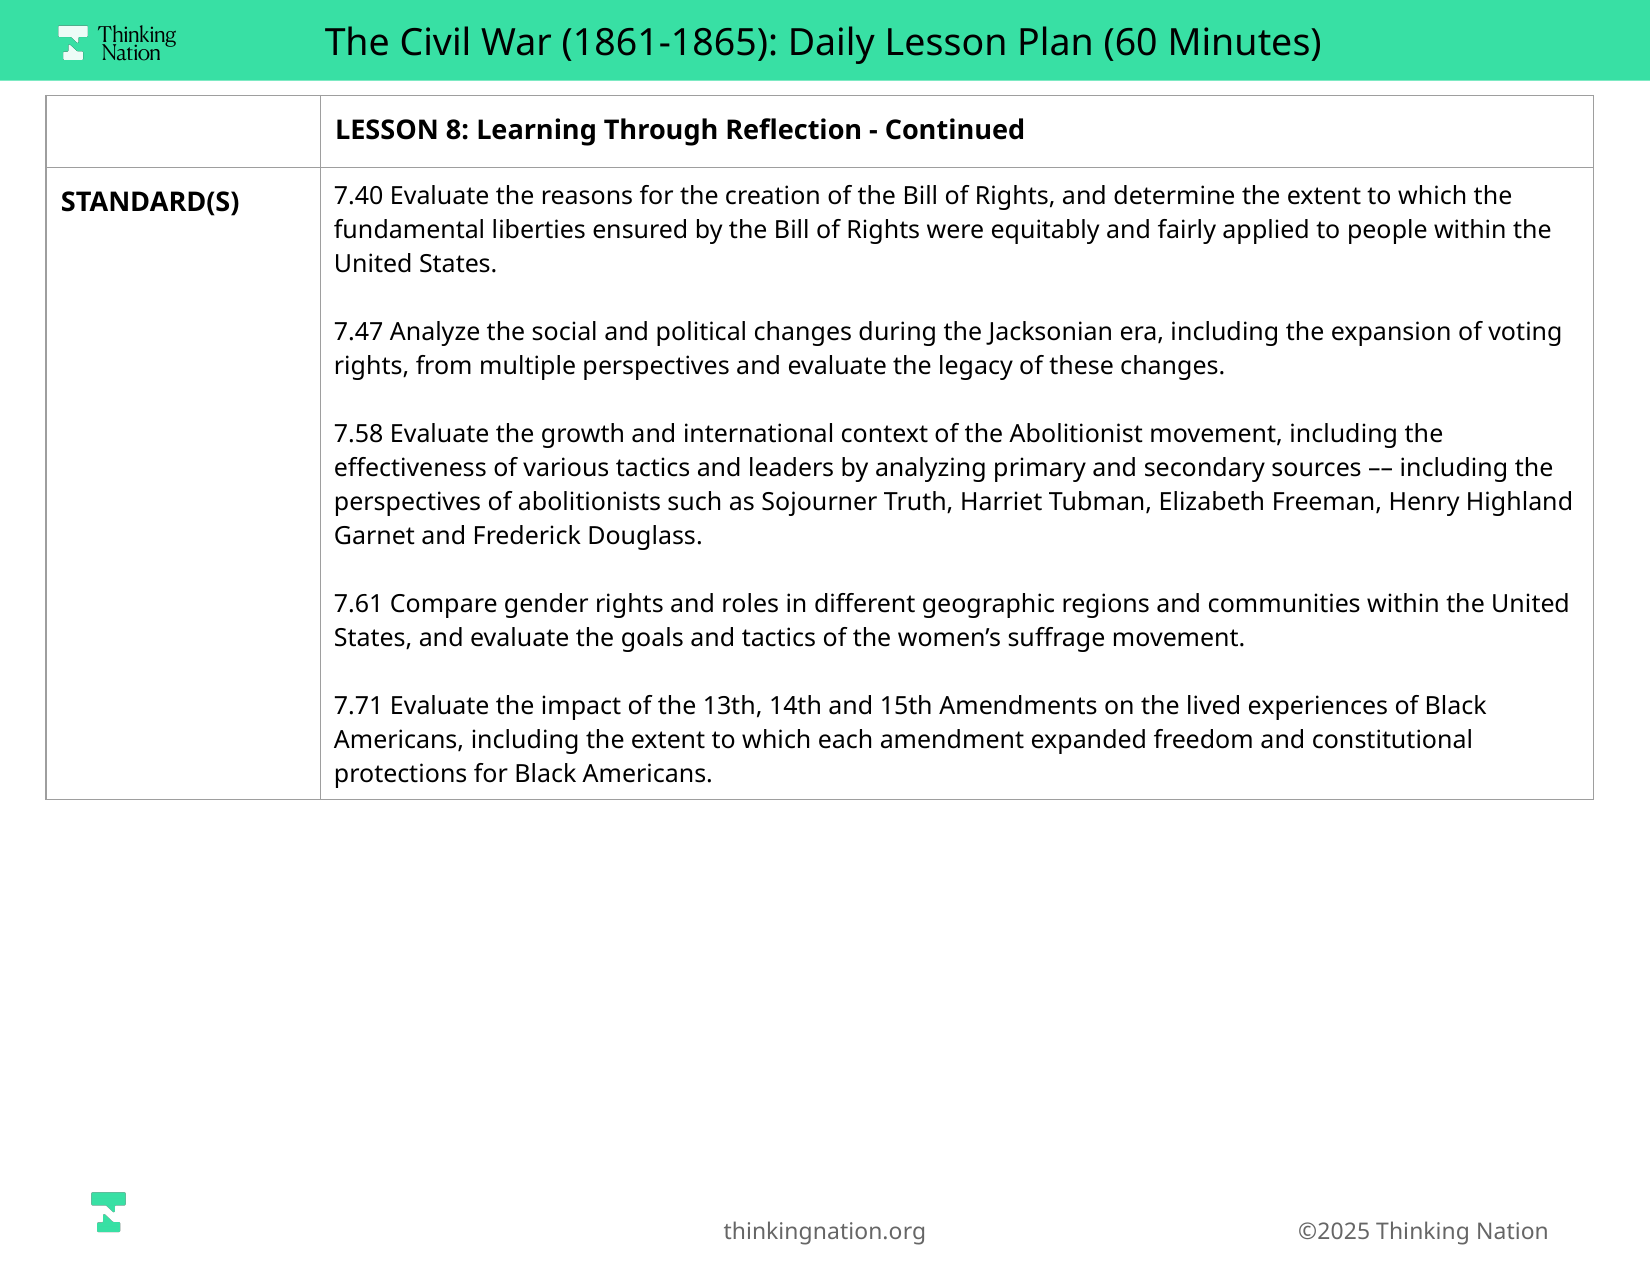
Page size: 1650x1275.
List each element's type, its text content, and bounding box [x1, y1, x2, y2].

table_cell STANDARD(S) [47, 168, 320, 799]
picture [45, 14, 180, 85]
table_cell 7.40 Evaluate the reasons for the creation of the Bill of Rights, and determine the extent to which the fundamental liberties ensured by the Bill of Rights were equitably and fairly applied to people within the United States. 7.47 Analyze the social and political changes during the Jacksonian era, including the expansion of voting rights, from multiple perspectives and evaluate the legacy of these changes. 7.58 Evaluate the growth and international context of the Abolitionist movement, including the effectiveness of various tactics and leaders by analyzing primary and secondary sources –– including the perspectives of abolitionists such as Sojourner Truth, Harriet Tubman, Elizabeth Freeman, Henry Highland Garnet and Frederick Douglass. 7.61 Compare gender rights and roles in different geographic regions and communities within the United States, and evaluate the goals and tactics of the women’s suffrage movement. 7.71 Evaluate the impact of the 13th, 14th and 15th Amendments on the lived experiences of Black Americans, including the extent to which each amendment expanded freedom and constitutional protections for Black Americans. [321, 168, 1593, 799]
picture [80, 1184, 136, 1240]
text_box The Civil War (1861-1865): Daily Lesson Plan (60 Minutes) [0, 0, 1650, 81]
text_box thinkingnation.org [629, 1200, 1021, 1240]
table_header [47, 96, 320, 167]
text_box ©2025 Thinking Nation [1174, 1200, 1566, 1240]
table_header LESSON 8: Learning Through Reflection - Continued [321, 96, 1593, 167]
